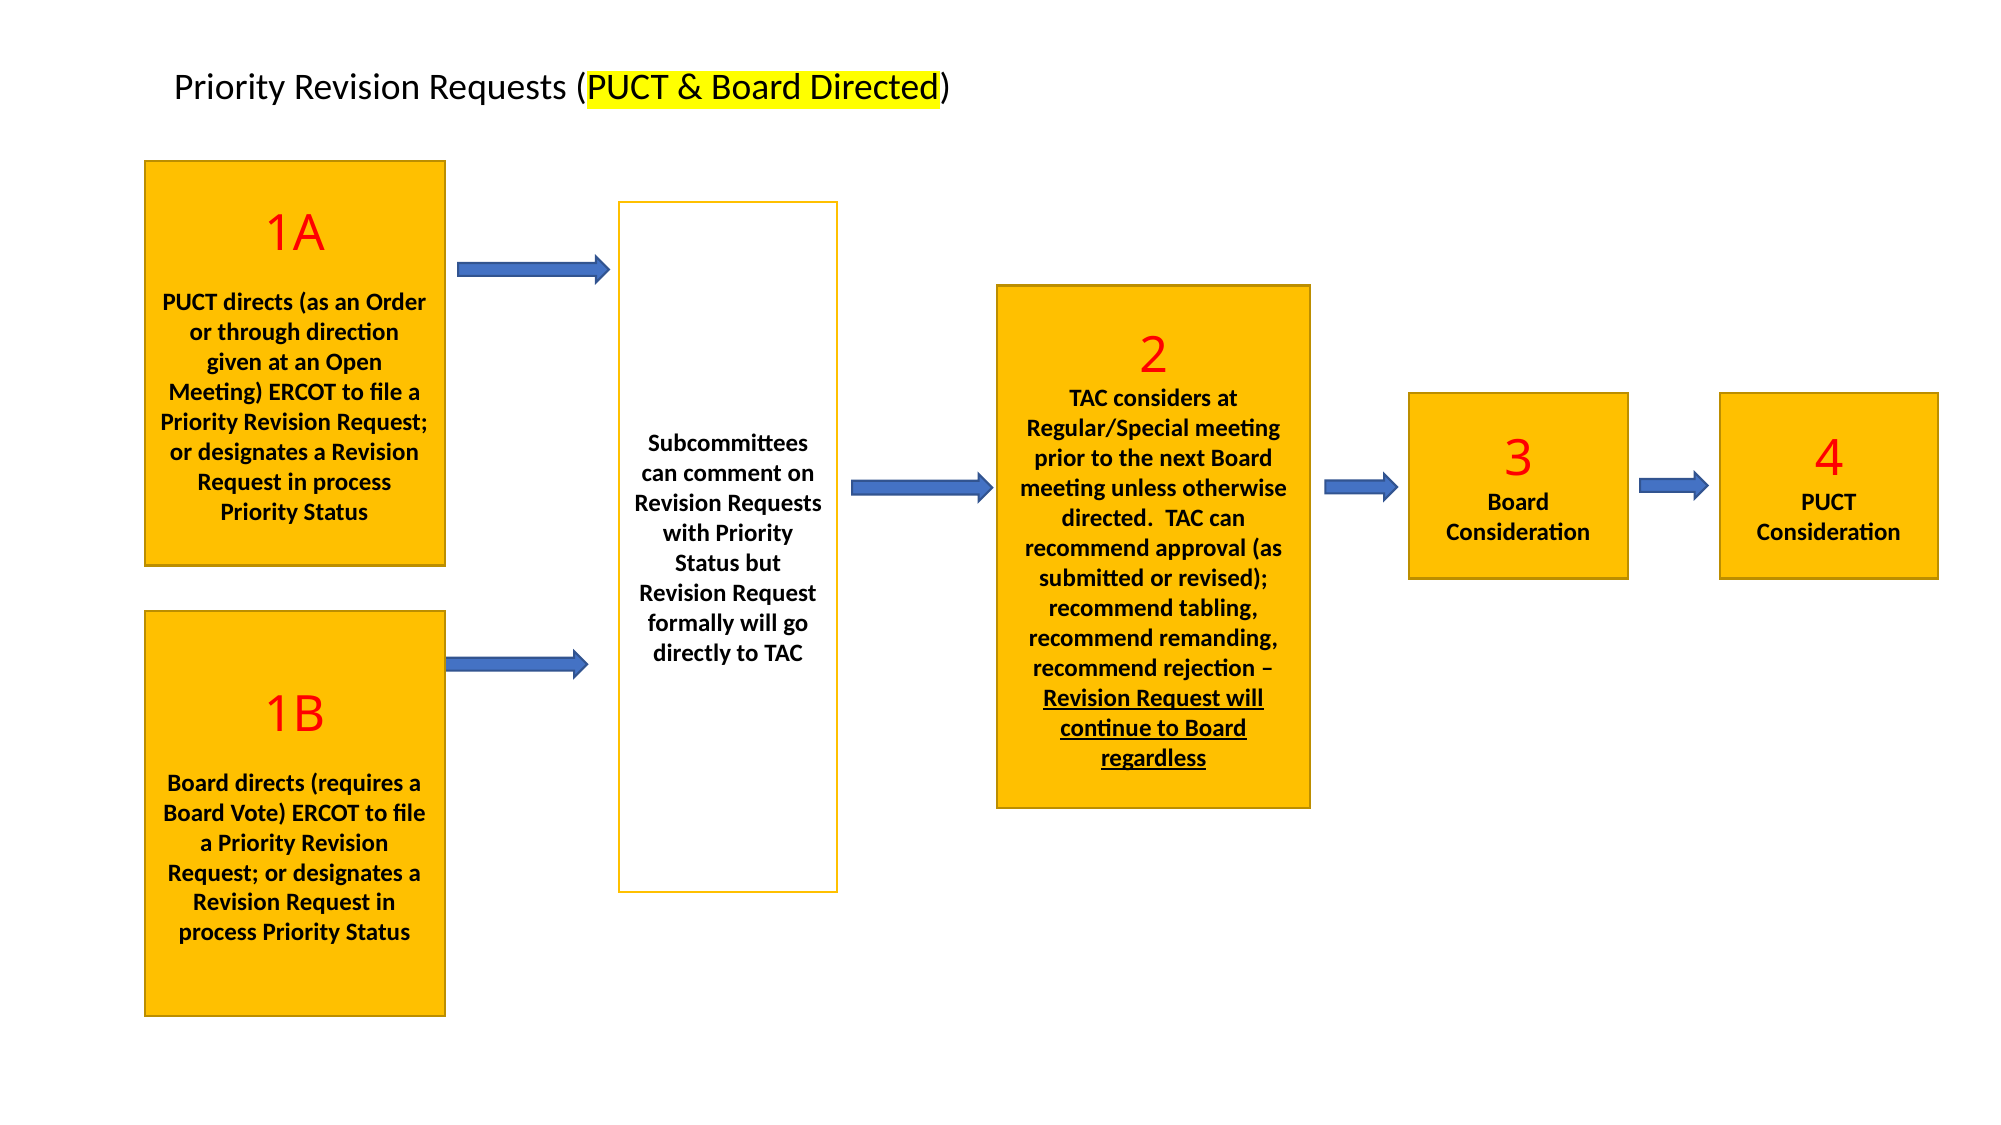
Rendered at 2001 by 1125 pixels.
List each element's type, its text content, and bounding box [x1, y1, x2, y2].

text_box [457, 254, 611, 285]
text_box [851, 471, 994, 504]
text_box [1639, 470, 1710, 501]
text_box 1B Board directs (requires a Board Vote) ERCOT to file a Priority Revision Request; or designates a Revision Request in process Priority Status [144, 610, 446, 1017]
text_box 3 Board Consideration [1408, 392, 1629, 580]
text_box Priority Revision Requests (PUCT & Board Directed) [159, 54, 1771, 115]
text_box [446, 648, 589, 680]
text_box 4 PUCT Consideration [1719, 392, 1939, 580]
text_box [1324, 471, 1399, 503]
text_box 2 TAC considers at Regular/Special meeting prior to the next Board meeting unless otherwise directed. TAC can recommend approval (as submitted or revised); recommend tabling, recommend remanding, recommend rejection – Revision Request will continue to Board regardless [996, 284, 1311, 809]
text_box Subcommittees can comment on Revision Requests with Priority Status but Revision Request formally will go directly to TAC [618, 201, 838, 893]
text_box 1A PUCT directs (as an Order or through direction given at an Open Meeting) ERCOT to file a Priority Revision Request; or designates a Revision Request in process Priority Status [144, 160, 446, 567]
